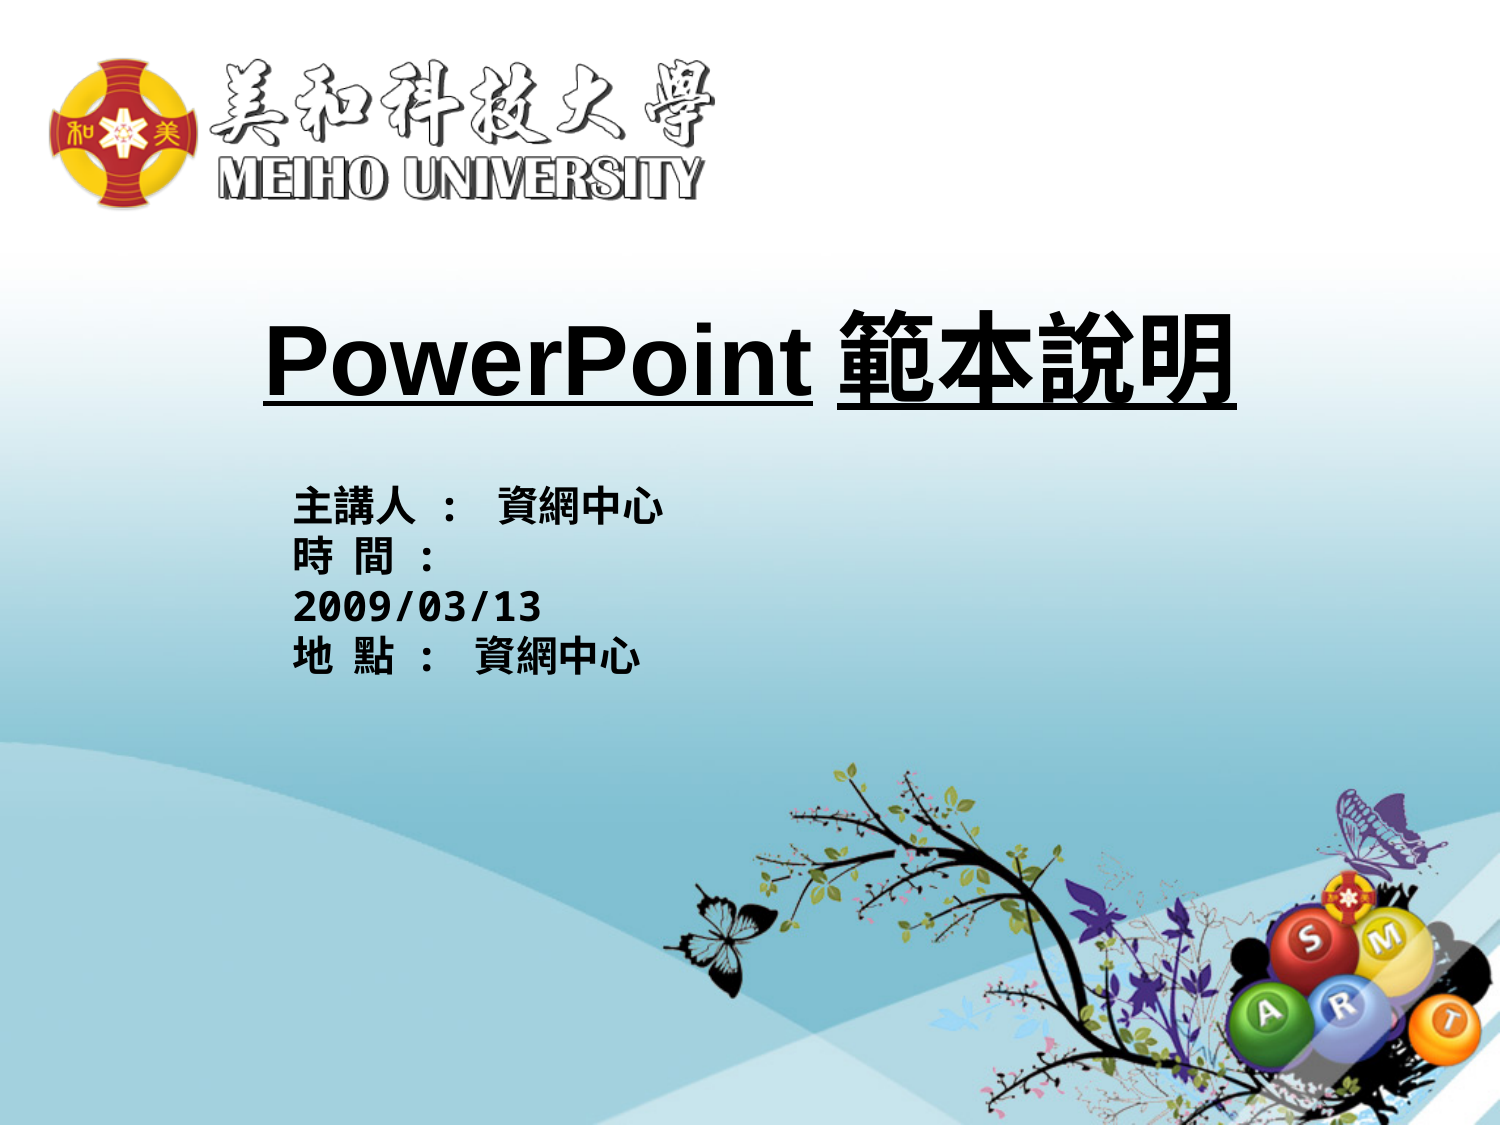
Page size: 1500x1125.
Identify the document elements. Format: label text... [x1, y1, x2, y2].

title PowerPoint範本說明 [76, 278, 1424, 433]
picture [0, 0, 1500, 1125]
text_box 主講人 : 資網中心 時 間 : 2009/03/13 地 點 : 資網中心 [277, 444, 715, 716]
